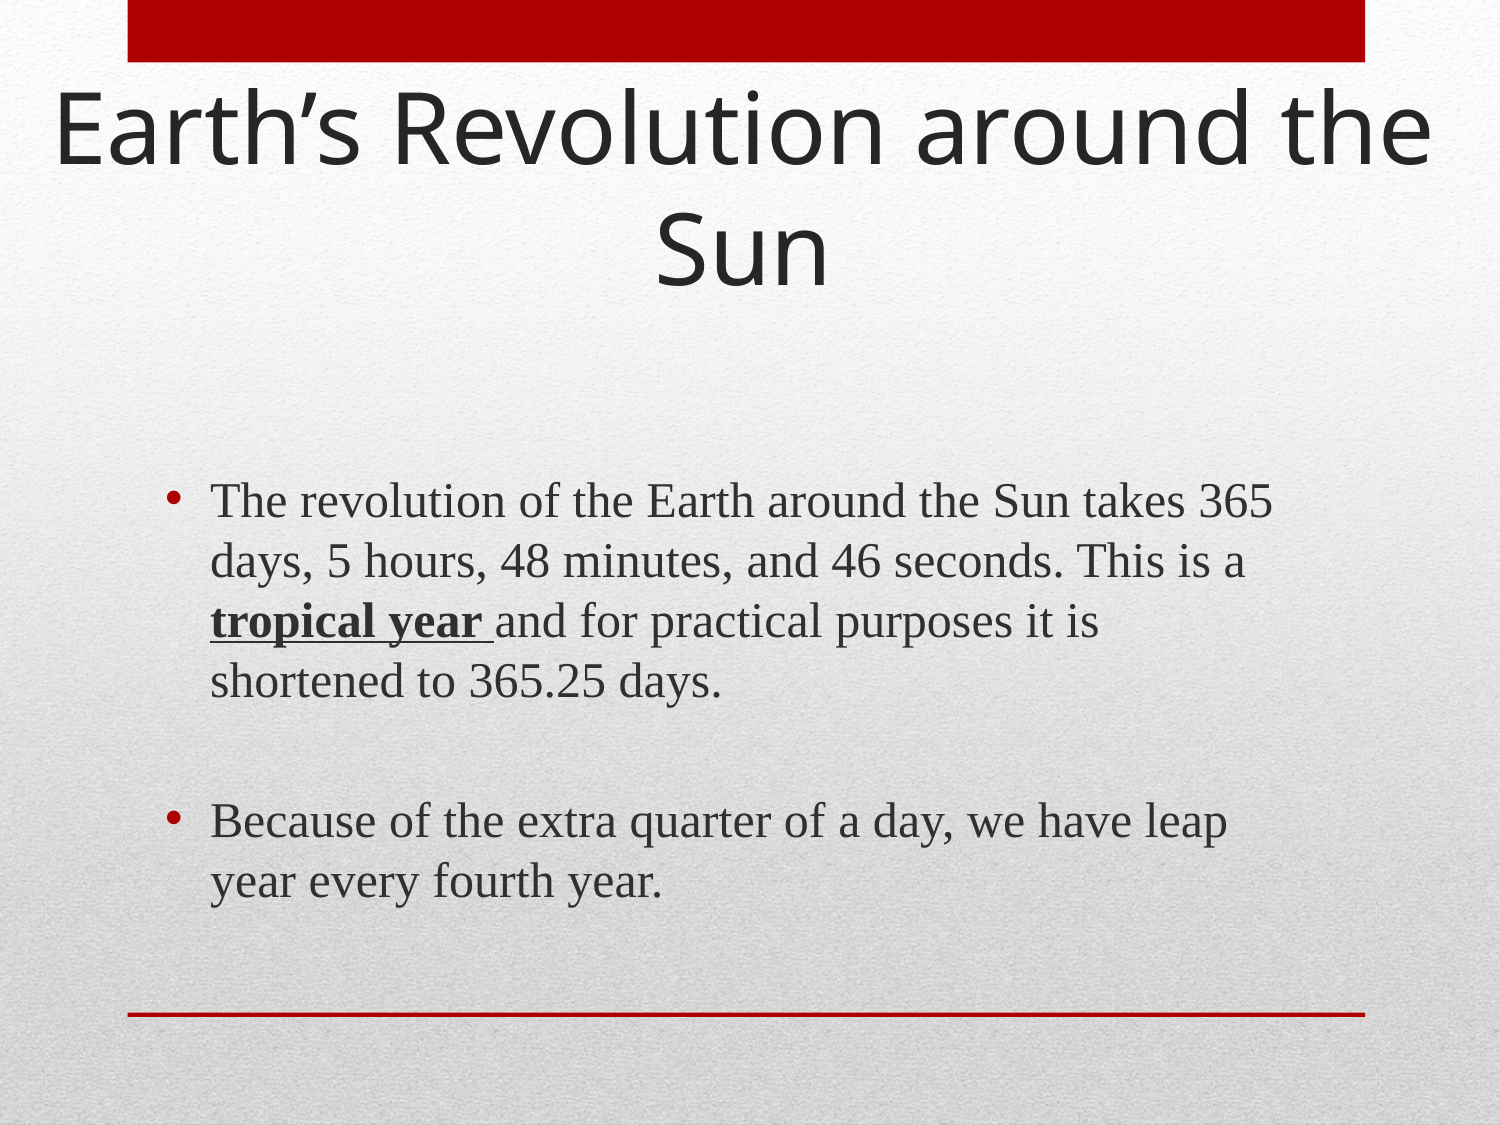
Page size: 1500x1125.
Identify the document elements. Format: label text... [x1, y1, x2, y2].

title Earth’s Revolution around the Sun [0, 125, 1500, 313]
list The revolution of the Earth around the Sun takes 365 days, 5 hours, 48 minutes, and 46 seconds. This is a tropical year and for practical purposes it is shortened to 365.25 days. Because of the extra quarter of a day, we have leap year every fourth year. [150, 275, 1313, 1100]
